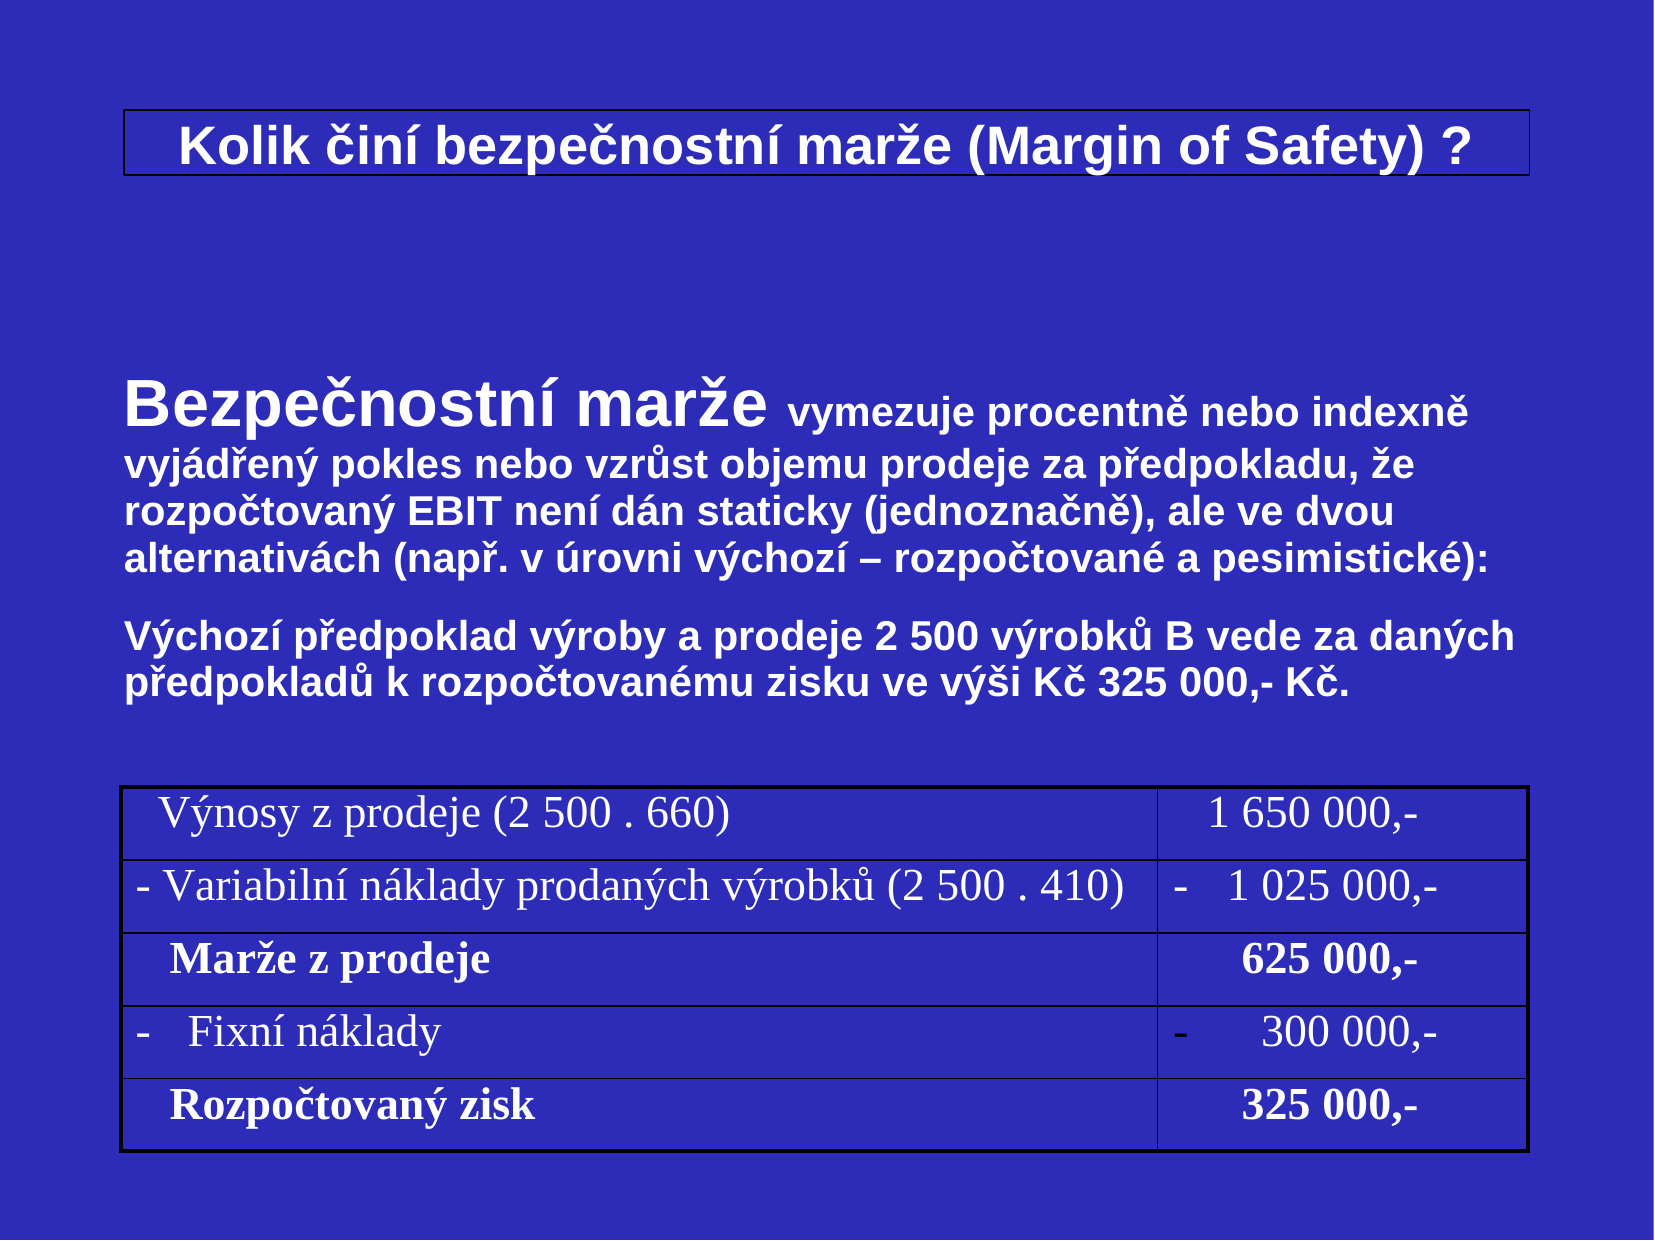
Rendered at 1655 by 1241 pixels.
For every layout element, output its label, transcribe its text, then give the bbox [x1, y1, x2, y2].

table_cell Rozpočtovaný zisk [123, 1079, 1157, 1149]
table_cell - 300 000,- [1158, 1007, 1526, 1078]
text_box Kolik činí bezpečnostní marže (Margin of Safety) ? [123, 110, 1530, 176]
table_cell Marže z prodeje [123, 934, 1157, 1005]
text_box [0, 0, 1654, 1240]
table_header 1 650 000,- [1158, 789, 1526, 859]
table_cell - 1 025 000,- [1158, 861, 1526, 932]
table_header Výnosy z prodeje (2 500 . 660) [123, 789, 1157, 859]
table_cell 325 000,- [1158, 1079, 1526, 1149]
table_cell - Variabilní náklady prodaných výrobků (2 500 . 410) [123, 861, 1157, 932]
list Bezpečnostní marže vymezuje procentně nebo indexně vyjádřený pokles nebo vzrůst objemu prodeje za předpokladu, že rozpočtovaný EBIT není dán staticky (jednoznačně), ale ve dvou alternativách (např. v úrovni výchozí – rozpočtované a pesimistické): Výchozí předpoklad výroby a prodeje 2 500 výrobků B vede za daných předpokladů k rozpočtovanému zisku ve výši Kč 325 000,- Kč. [80, 296, 1574, 1071]
table_cell 625 000,- [1158, 934, 1526, 1005]
table_cell - Fixní náklady [123, 1007, 1157, 1078]
